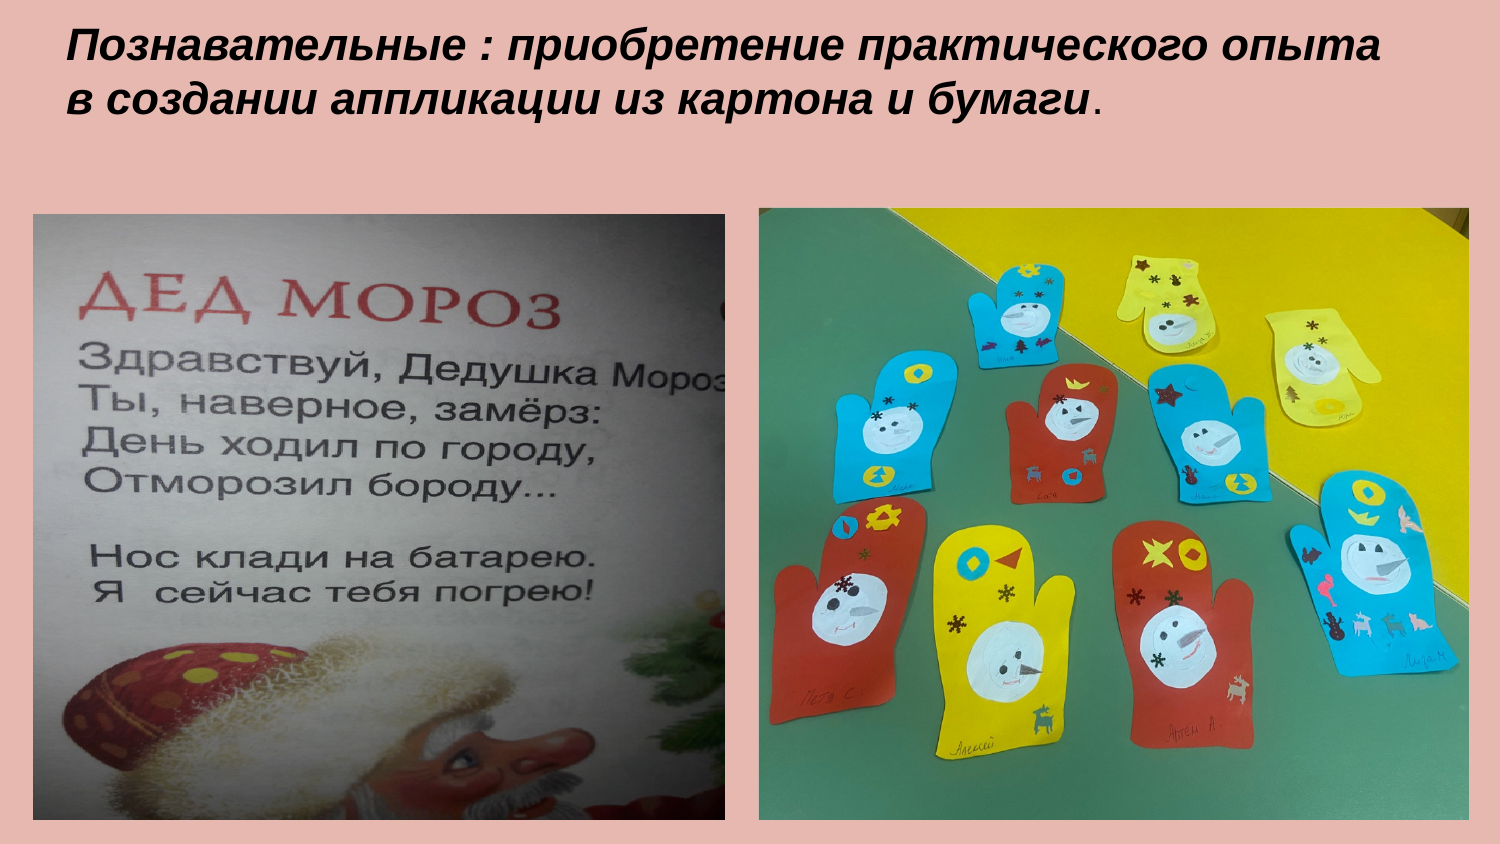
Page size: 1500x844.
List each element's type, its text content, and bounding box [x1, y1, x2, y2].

title Познавательные : приобретение практического опыта в создании аппликации из картона и бумаги. [51, 0, 1405, 142]
picture [33, 214, 725, 821]
picture [759, 158, 1469, 844]
